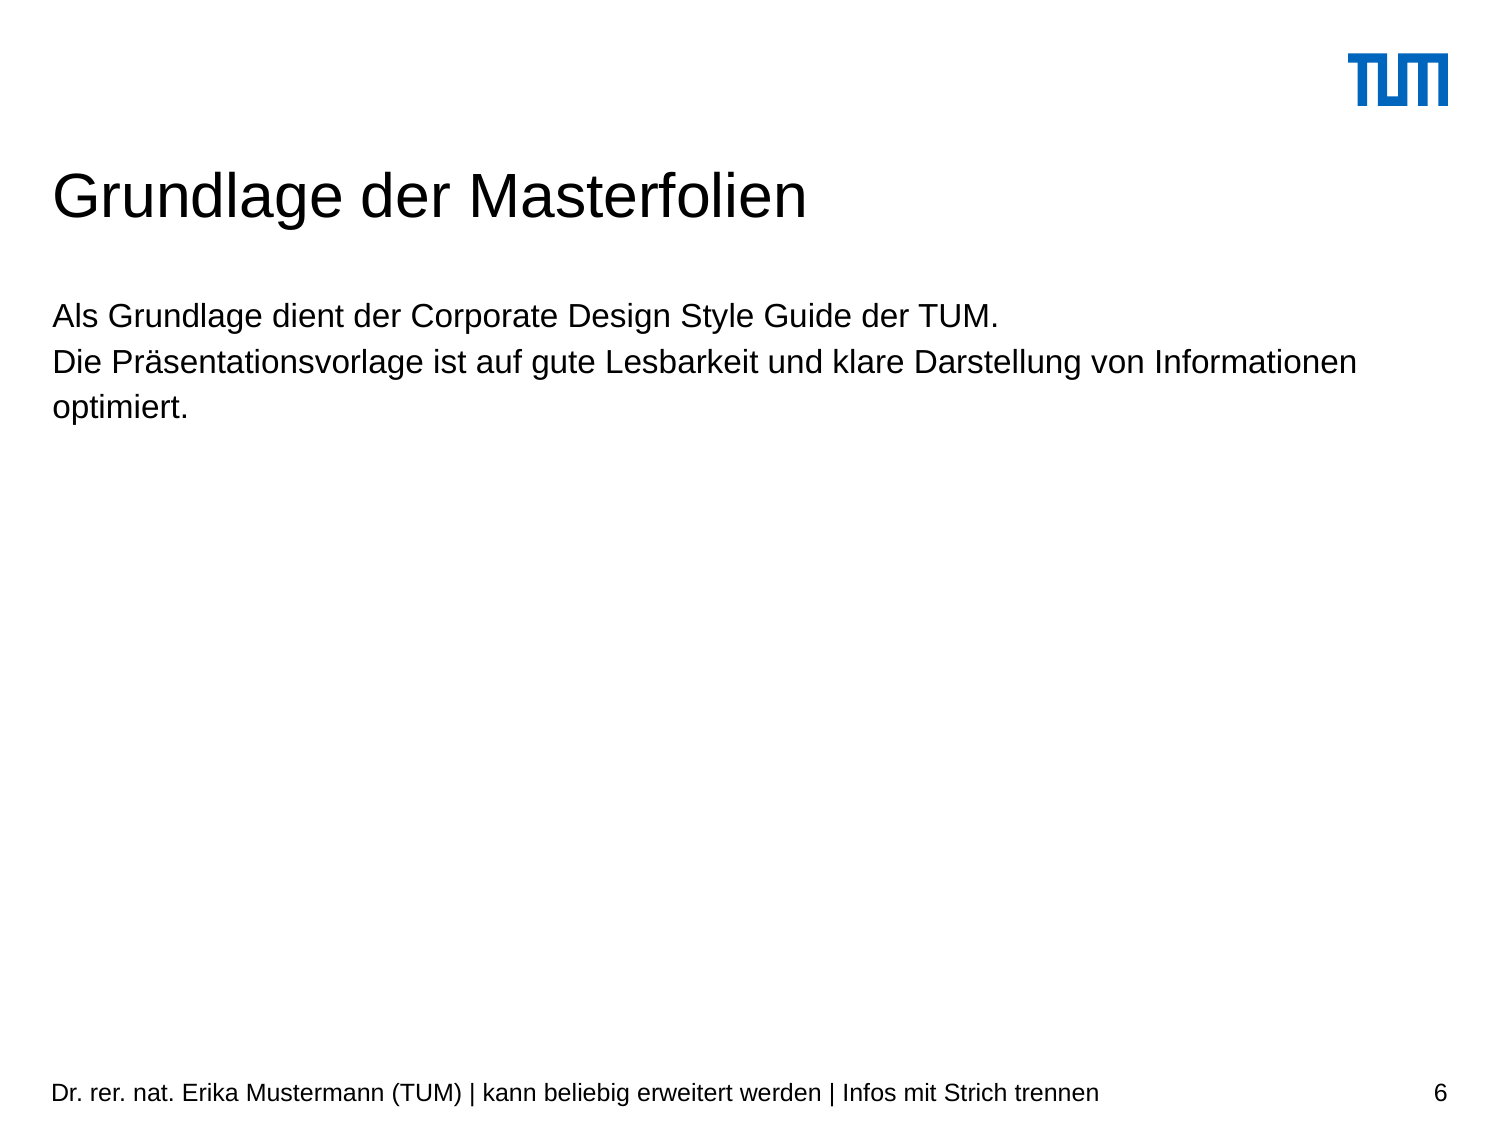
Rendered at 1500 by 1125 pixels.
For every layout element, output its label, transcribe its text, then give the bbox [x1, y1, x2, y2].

slide_number 6 [1112, 1061, 1448, 1122]
footer Dr. rer. nat. Erika Mustermann (TUM) | kann beliebig erweitert werden | Infos mit Strich trennen [51, 1061, 1112, 1122]
list Als Grundlage dient der Corporate Design Style Guide der TUM. Die Präsentationsvorlage ist auf gute Lesbarkeit und klare Darstellung von Informationen optimiert. [52, 288, 1449, 1061]
title Grundlage der Masterfolien [52, 162, 1449, 231]
